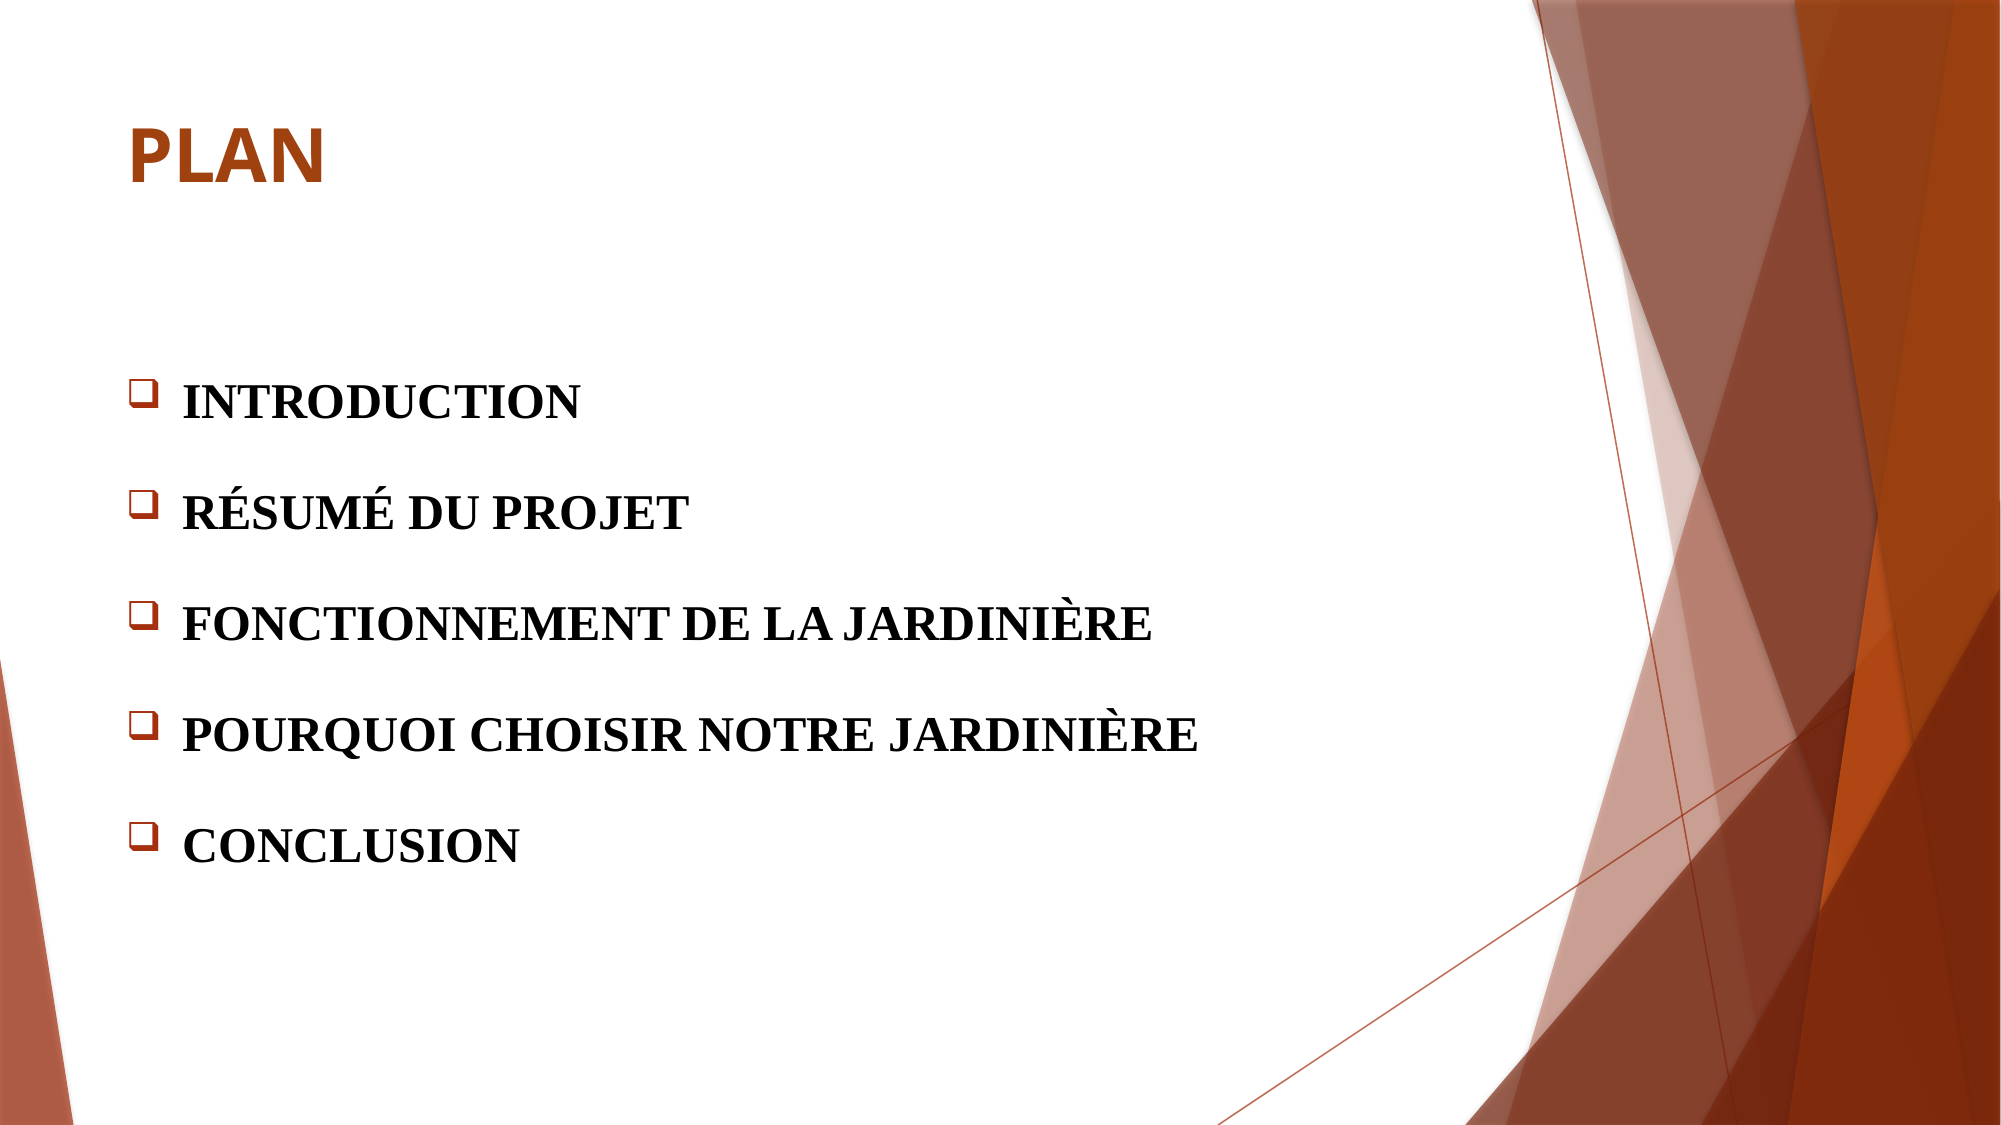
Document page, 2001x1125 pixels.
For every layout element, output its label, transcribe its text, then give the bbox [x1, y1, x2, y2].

title PLAN [111, 99, 1522, 317]
list INTRODUCTION RÉSUMÉ DU PROJET FONCTIONNEMENT DE LA JARDINIÈRE POURQUOI CHOISIR NOTRE JARDINIÈRE CONCLUSION [111, 331, 1522, 991]
